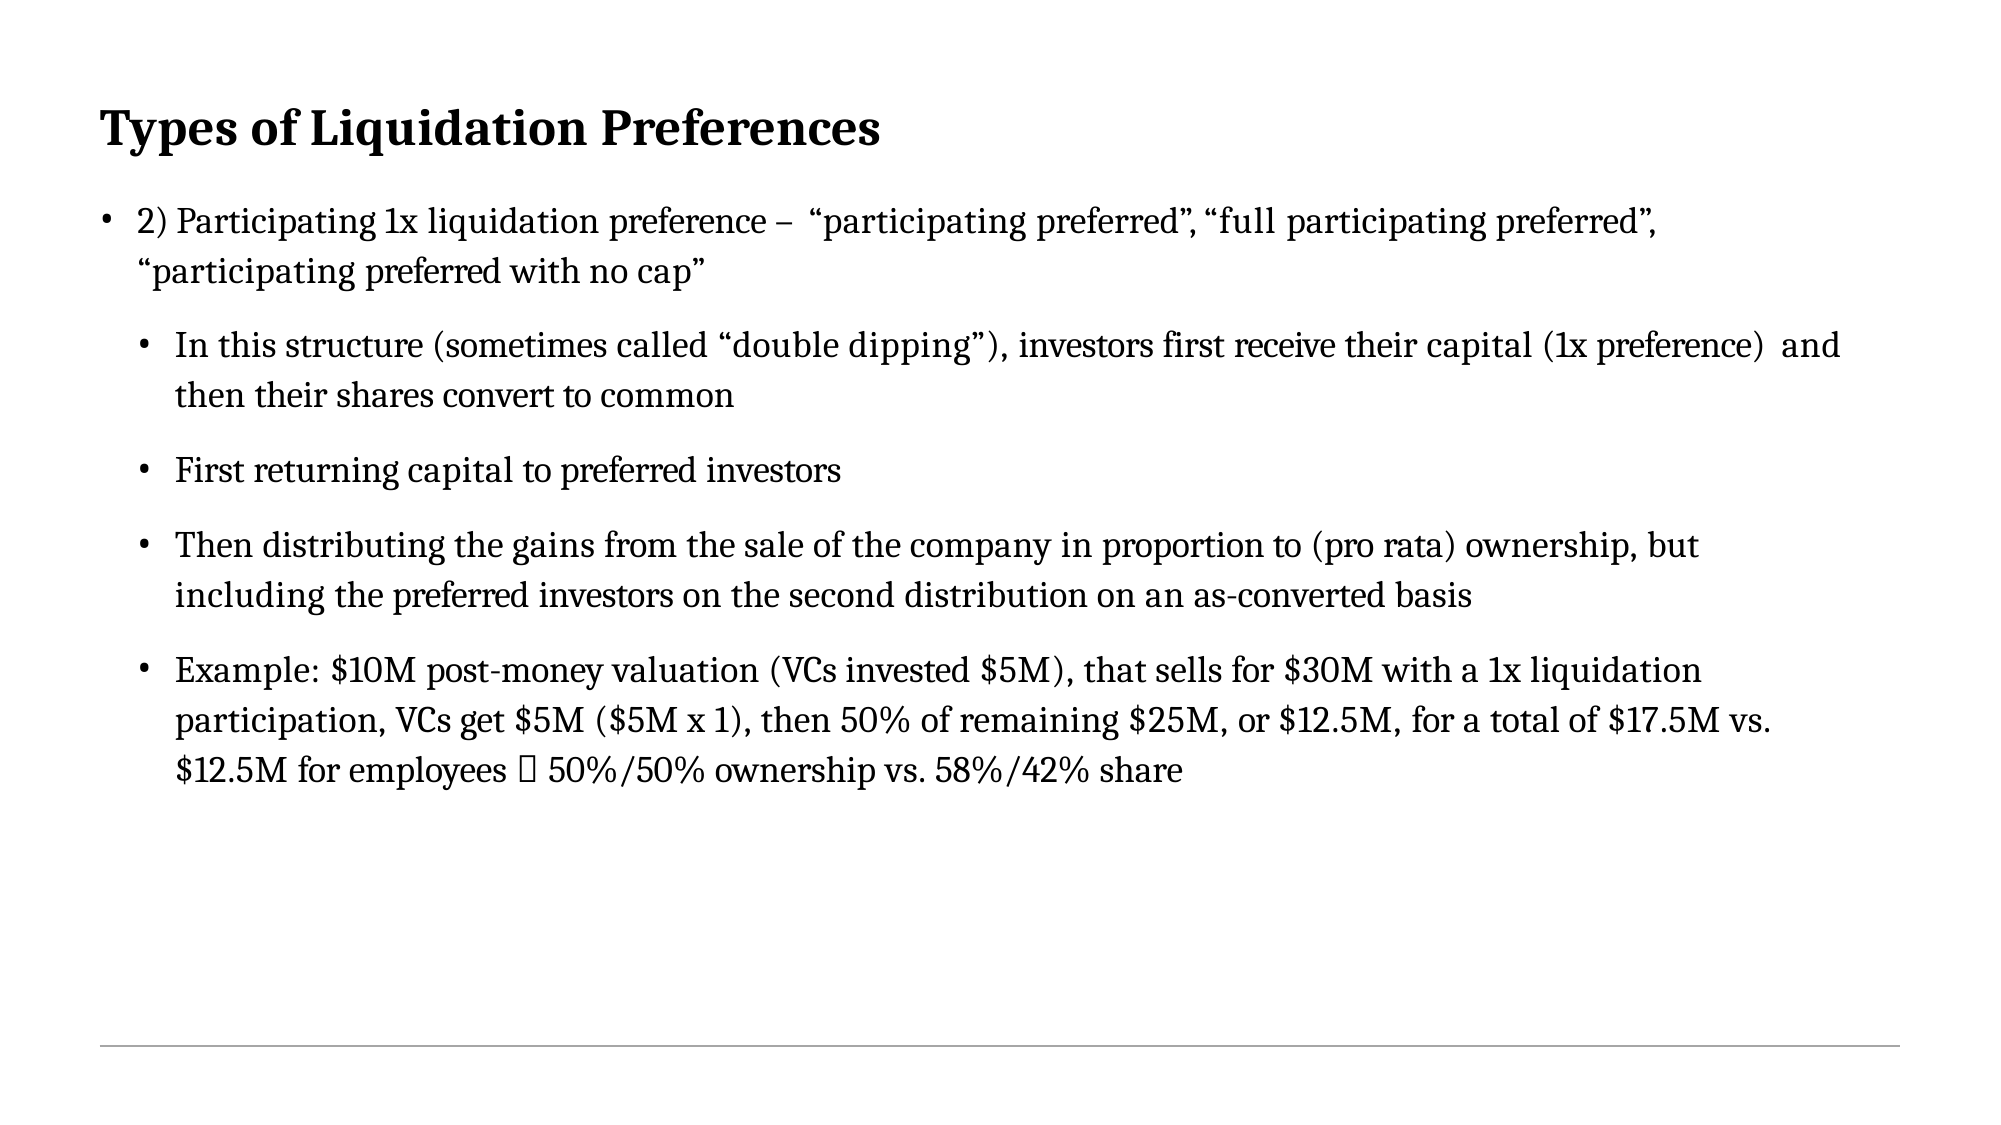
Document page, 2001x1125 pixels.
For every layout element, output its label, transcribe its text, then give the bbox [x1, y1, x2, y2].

title Types of Liquidation Preferences [97, 91, 912, 188]
text_box 2) Participating 1x liquidation preference – “participating preferred”, “full participating preferred”, “participating preferred with no cap” In this structure (sometimes called “double dipping”), investors first receive their capital (1x preference) and then their shares convert to common First returning capital to preferred investors Then distributing the gains from the sale of the company in proportion to (pro rata) ownership, but including the preferred investors on the second distribution on an as-converted basis Example: $10M post-money valuation (VCs invested $5M), that sells for $30M with a 1x liquidation participation, VCs get $5M ($5M x 1), then 50% of remaining $25M, or $12.5M, for a total of $17.5M vs. $12.5M for employees  50%/50% ownership vs. 58%/42% share [97, 188, 1855, 790]
